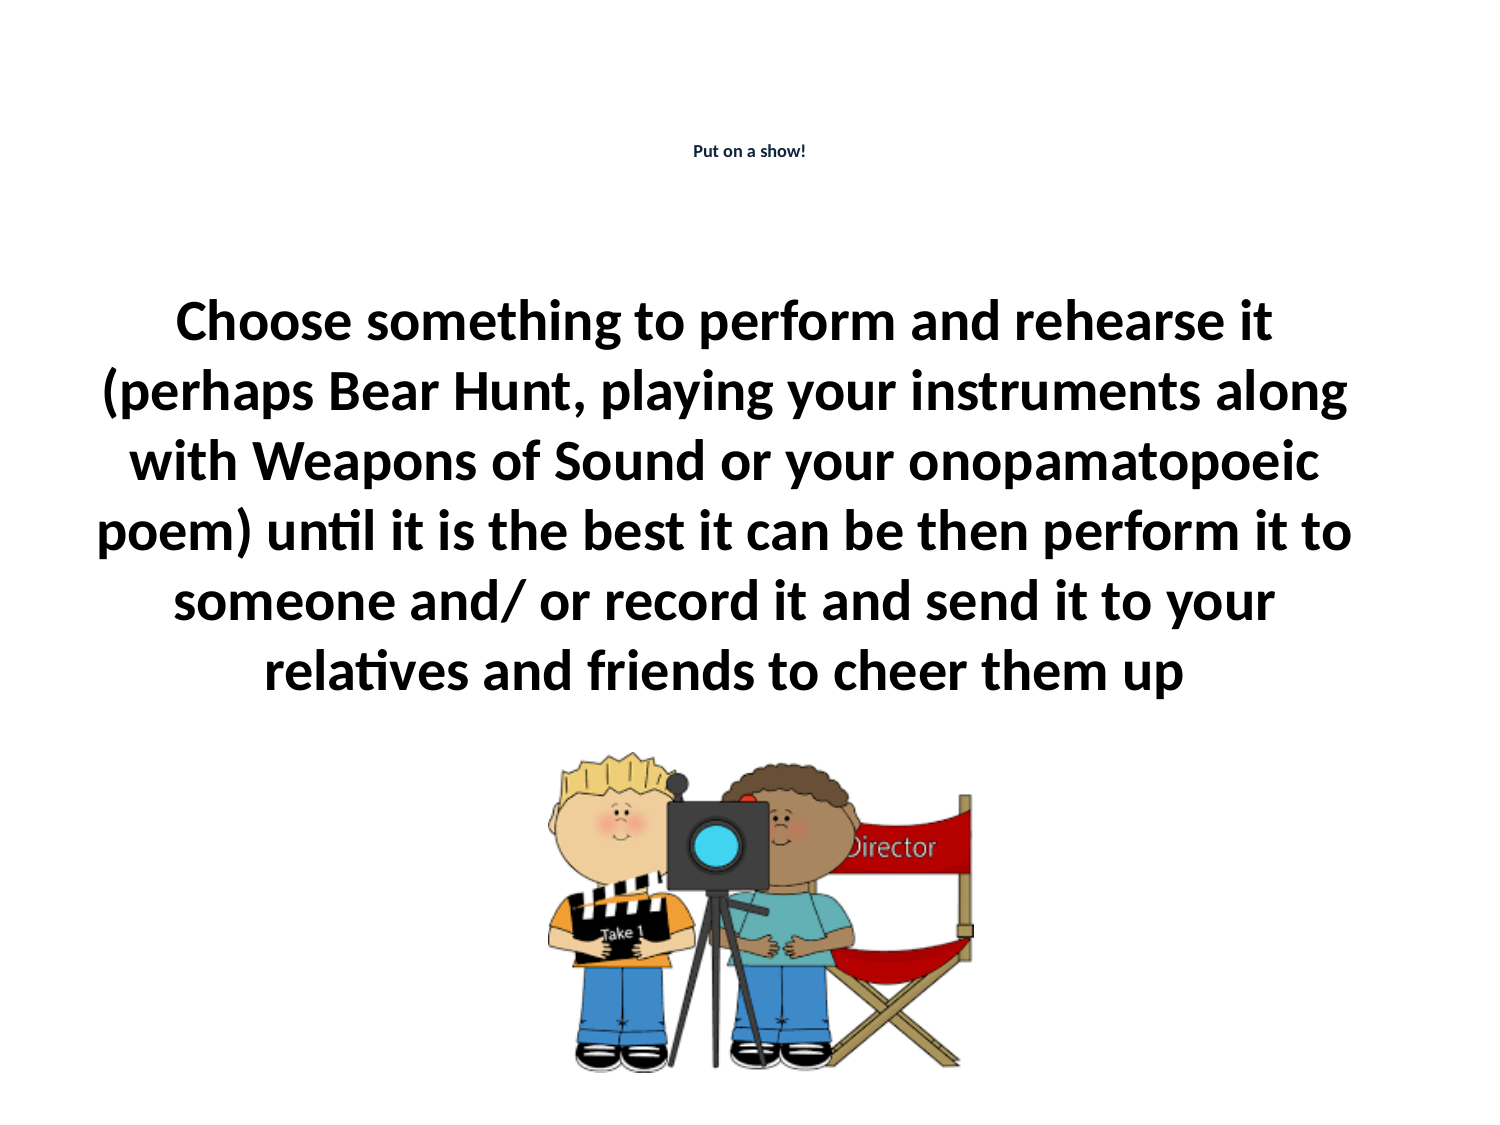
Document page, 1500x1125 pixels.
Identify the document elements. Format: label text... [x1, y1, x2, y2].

title Put on a show! [75, 62, 1425, 260]
list Choose something to perform and rehearse it (perhaps Bear Hunt, playing your instruments along with Weapons of Sound or your onopamatopoeic poem) until it is the best it can be then perform it to someone and/ or record it and send it to your relatives and friends to cheer them up [50, 193, 1400, 1125]
picture [547, 752, 974, 1074]
